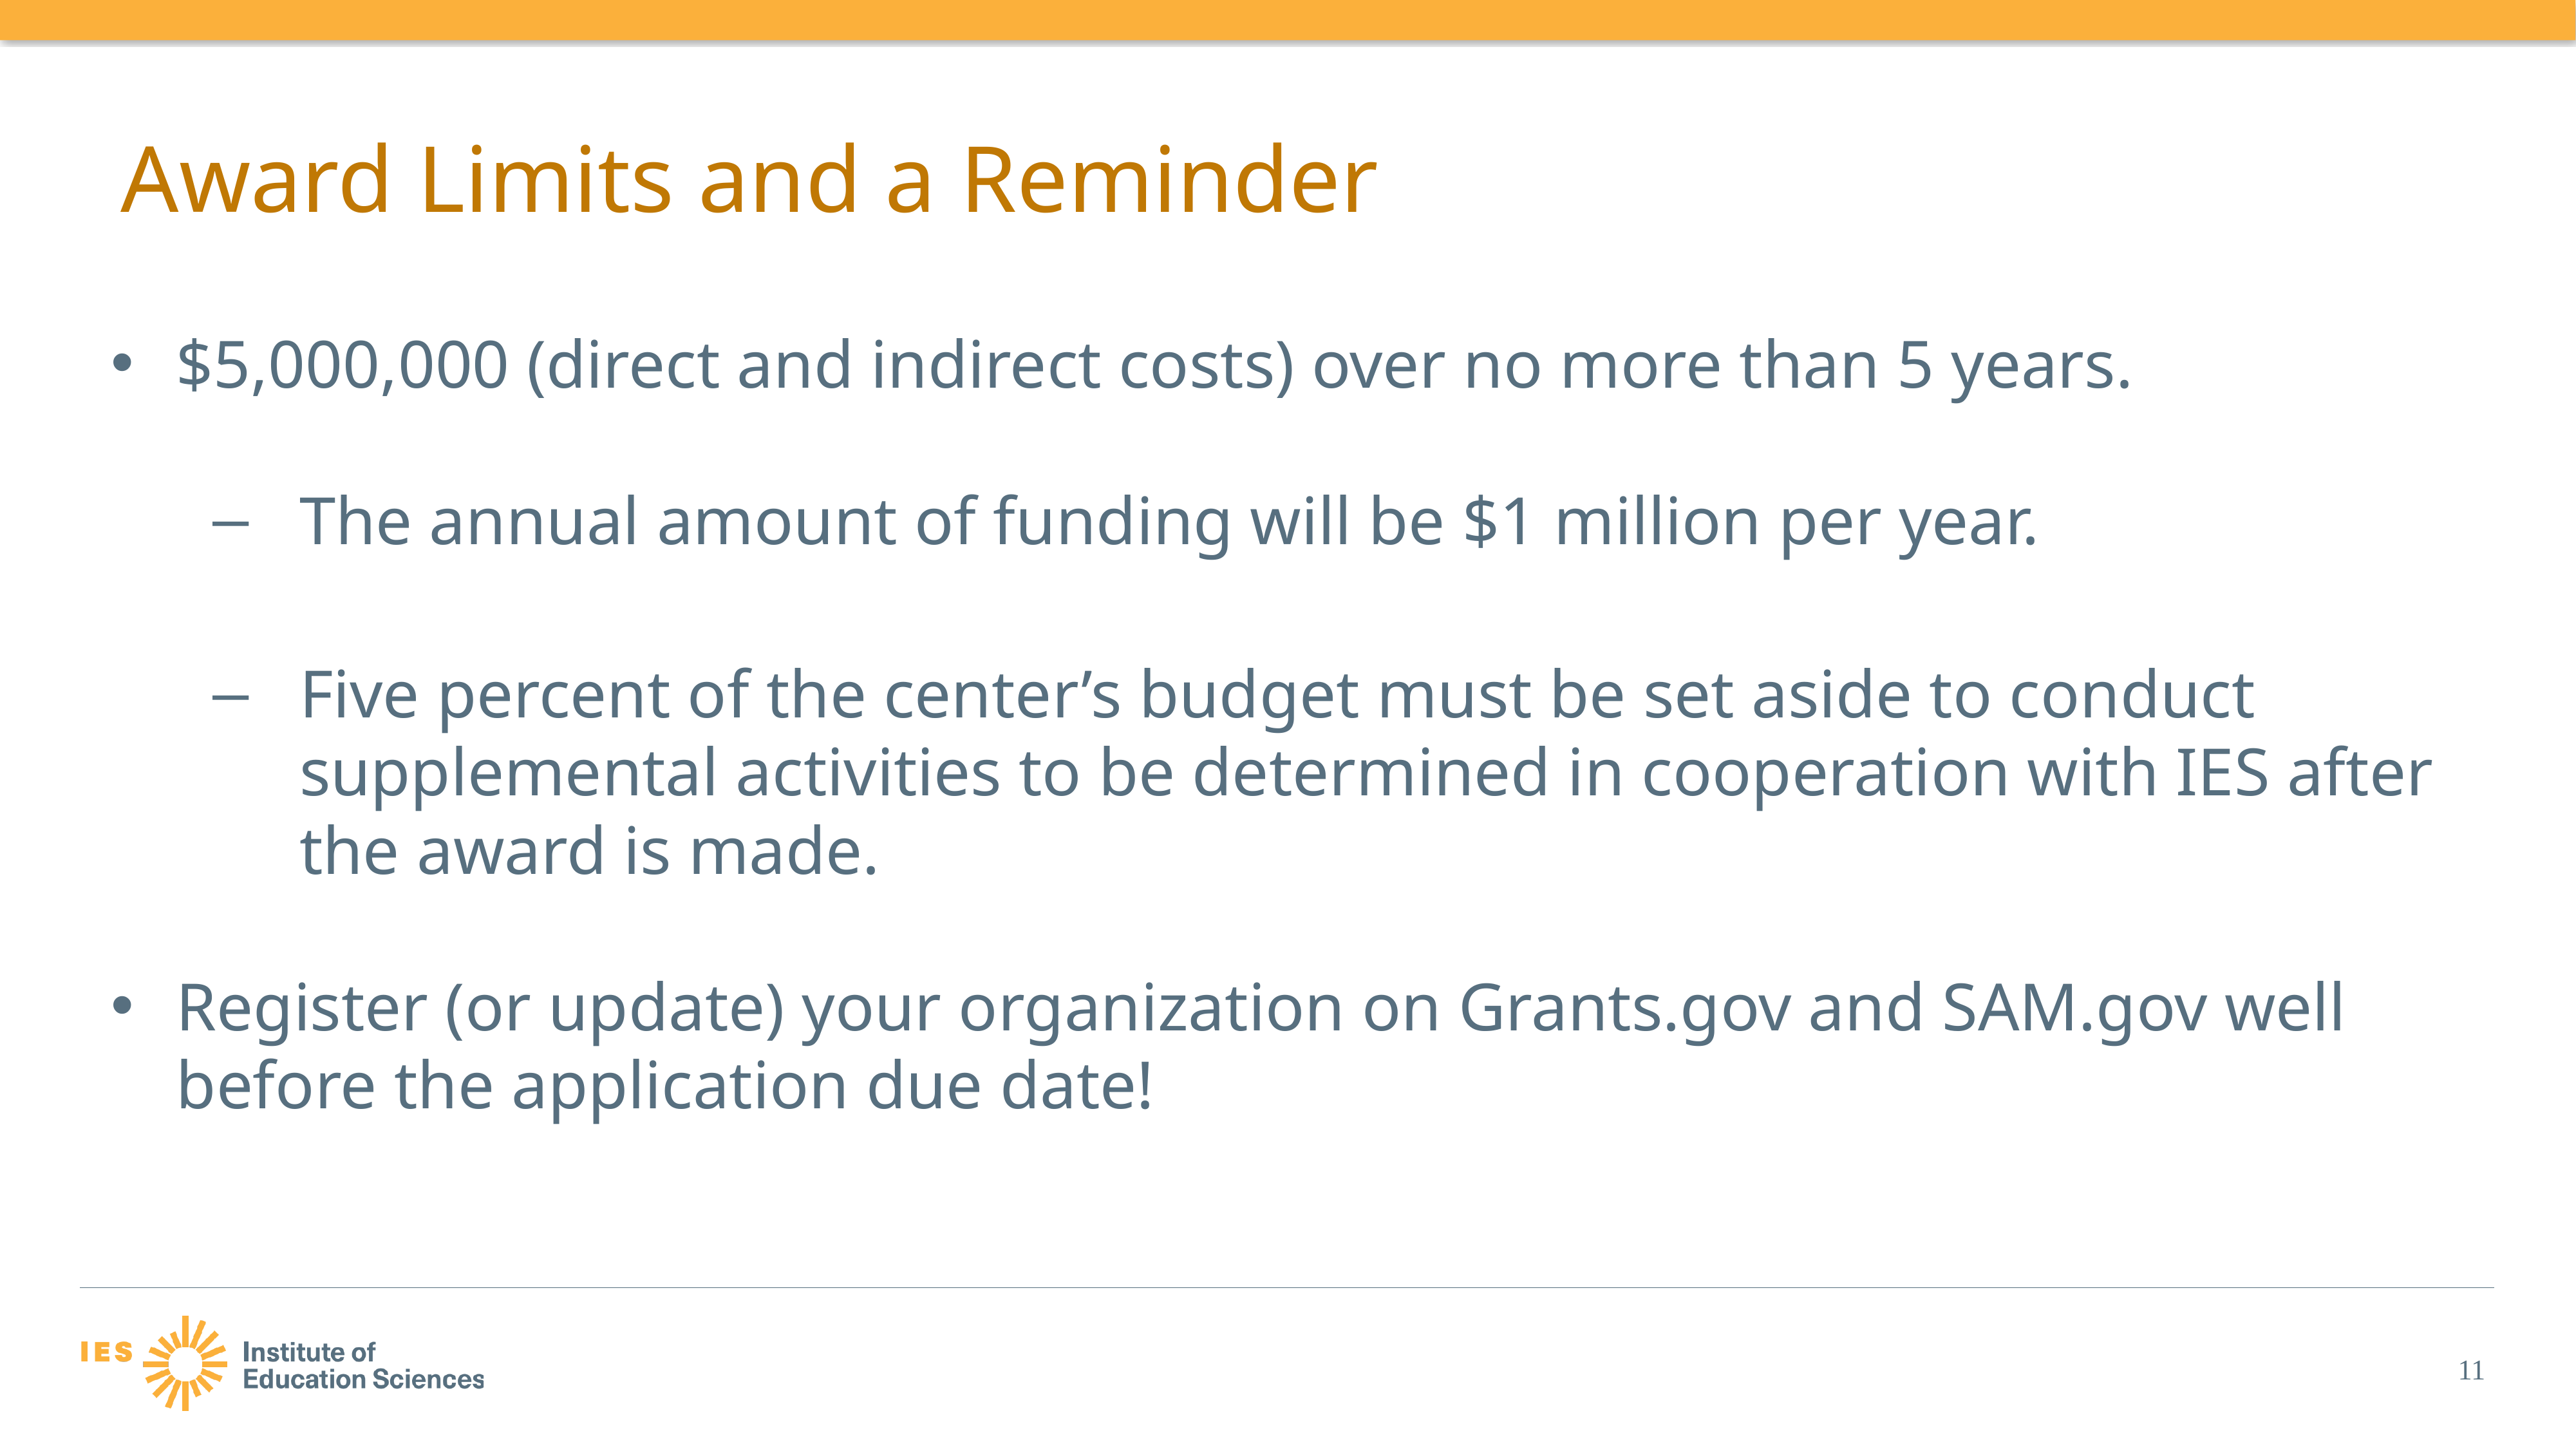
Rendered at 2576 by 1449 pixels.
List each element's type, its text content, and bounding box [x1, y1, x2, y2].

list $5,000,000 (direct and indirect costs) over no more than 5 years. The annual amount of funding will be $1 million per year. Five percent of the center’s budget must be set aside to conduct supplemental activities to be determined in cooperation with IES after the award is made. Register (or update) your organization on Grants.gov and SAM.gov well before the application due date! [111, 323, 2445, 1126]
title Award Limits and a Reminder [120, 120, 2455, 250]
slide_number 11 [2394, 1329, 2496, 1407]
